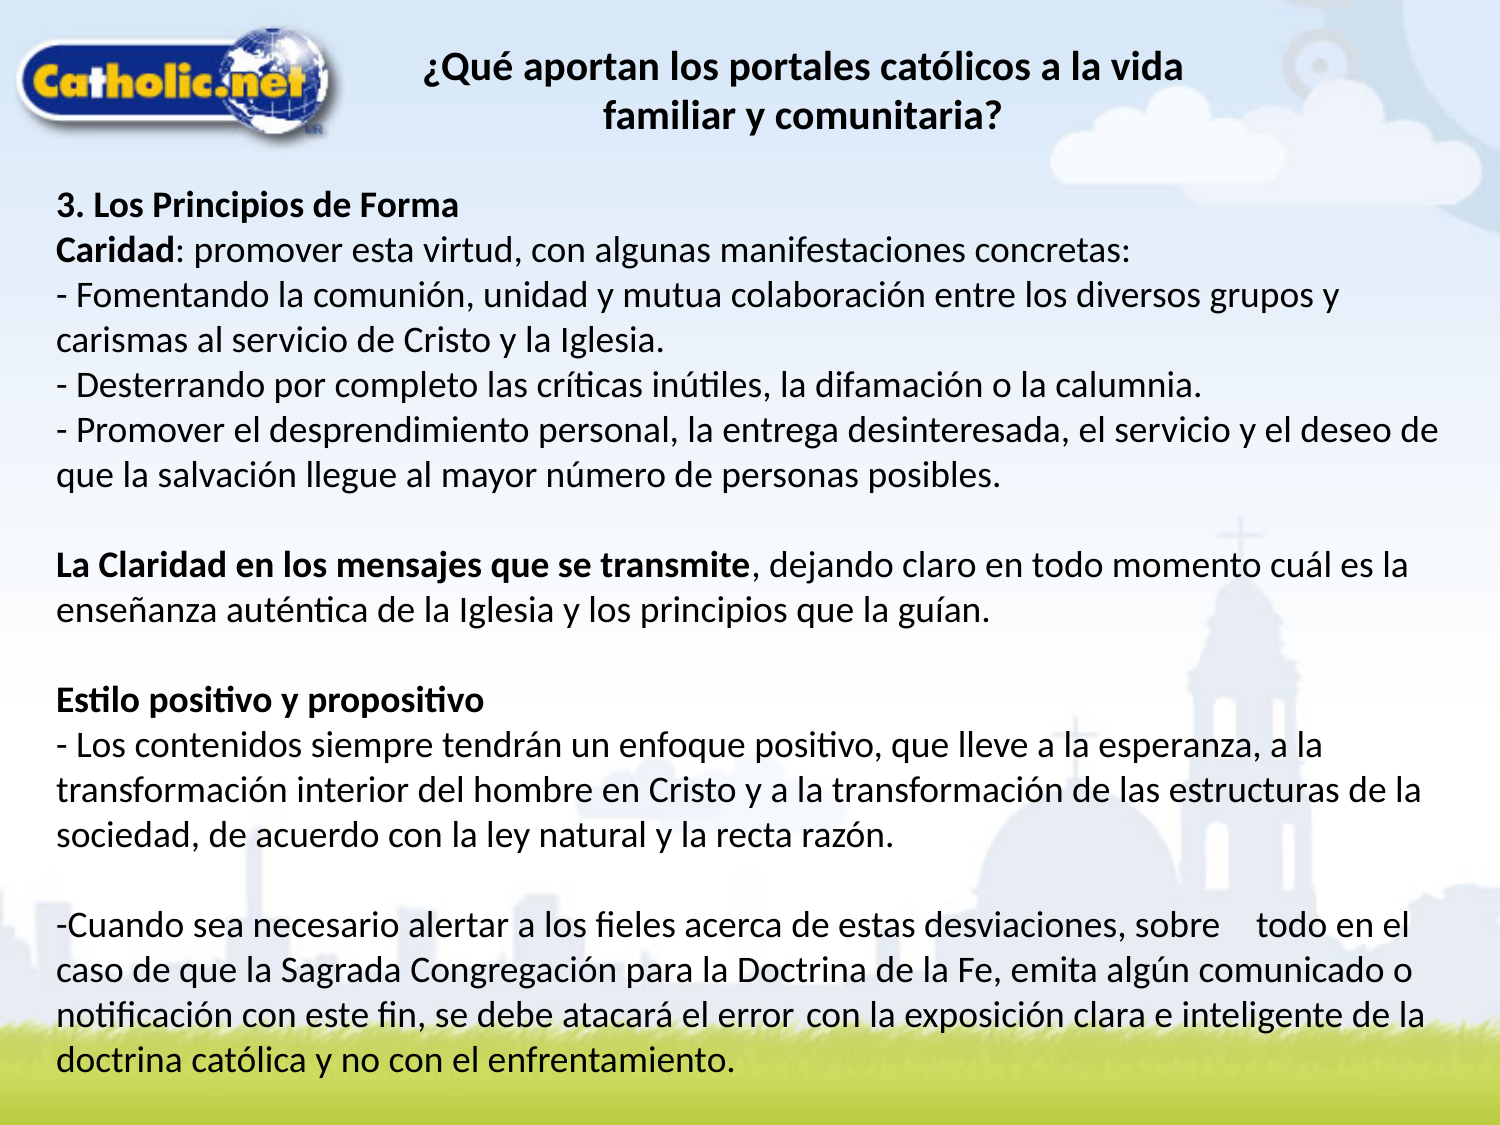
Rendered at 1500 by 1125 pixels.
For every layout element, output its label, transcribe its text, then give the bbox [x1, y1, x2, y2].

text_box ¿Qué aportan los portales católicos a la vida familiar y comunitaria? [360, 30, 1247, 172]
picture [0, 0, 1500, 1125]
text_box 3. Los Principios de Forma Caridad: promover esta virtud, con algunas manifestaciones concretas: - Fomentando la comunión, unidad y mutua colaboración entre los diversos grupos y carismas al servicio de Cristo y la Iglesia. - Desterrando por completo las críticas inútiles, la difamación o la calumnia. - Promover el desprendimiento personal, la entrega desinteresada, el servicio y el deseo de que la salvación llegue al mayor número de personas posibles. La Claridad en los mensajes que se transmite, dejando claro en todo momento cuál es la enseñanza auténtica de la Iglesia y los principios que la guían. Estilo positivo y propositivo - Los contenidos siempre tendrán un enfoque positivo, que lleve a la esperanza, a la transformación interior del hombre en Cristo y a la transformación de las estructuras de la sociedad, de acuerdo con la ley natural y la recta razón. -Cuando sea necesario alertar a los fieles acerca de estas desviaciones, sobre todo en el caso de que la Sagrada Congregación para la Doctrina de la Fe, emita algún comunicado o notificación con este fin, se debe atacará el error con la exposición clara e inteligente de la doctrina católica y no con el enfrentamiento. [41, 172, 1459, 1125]
